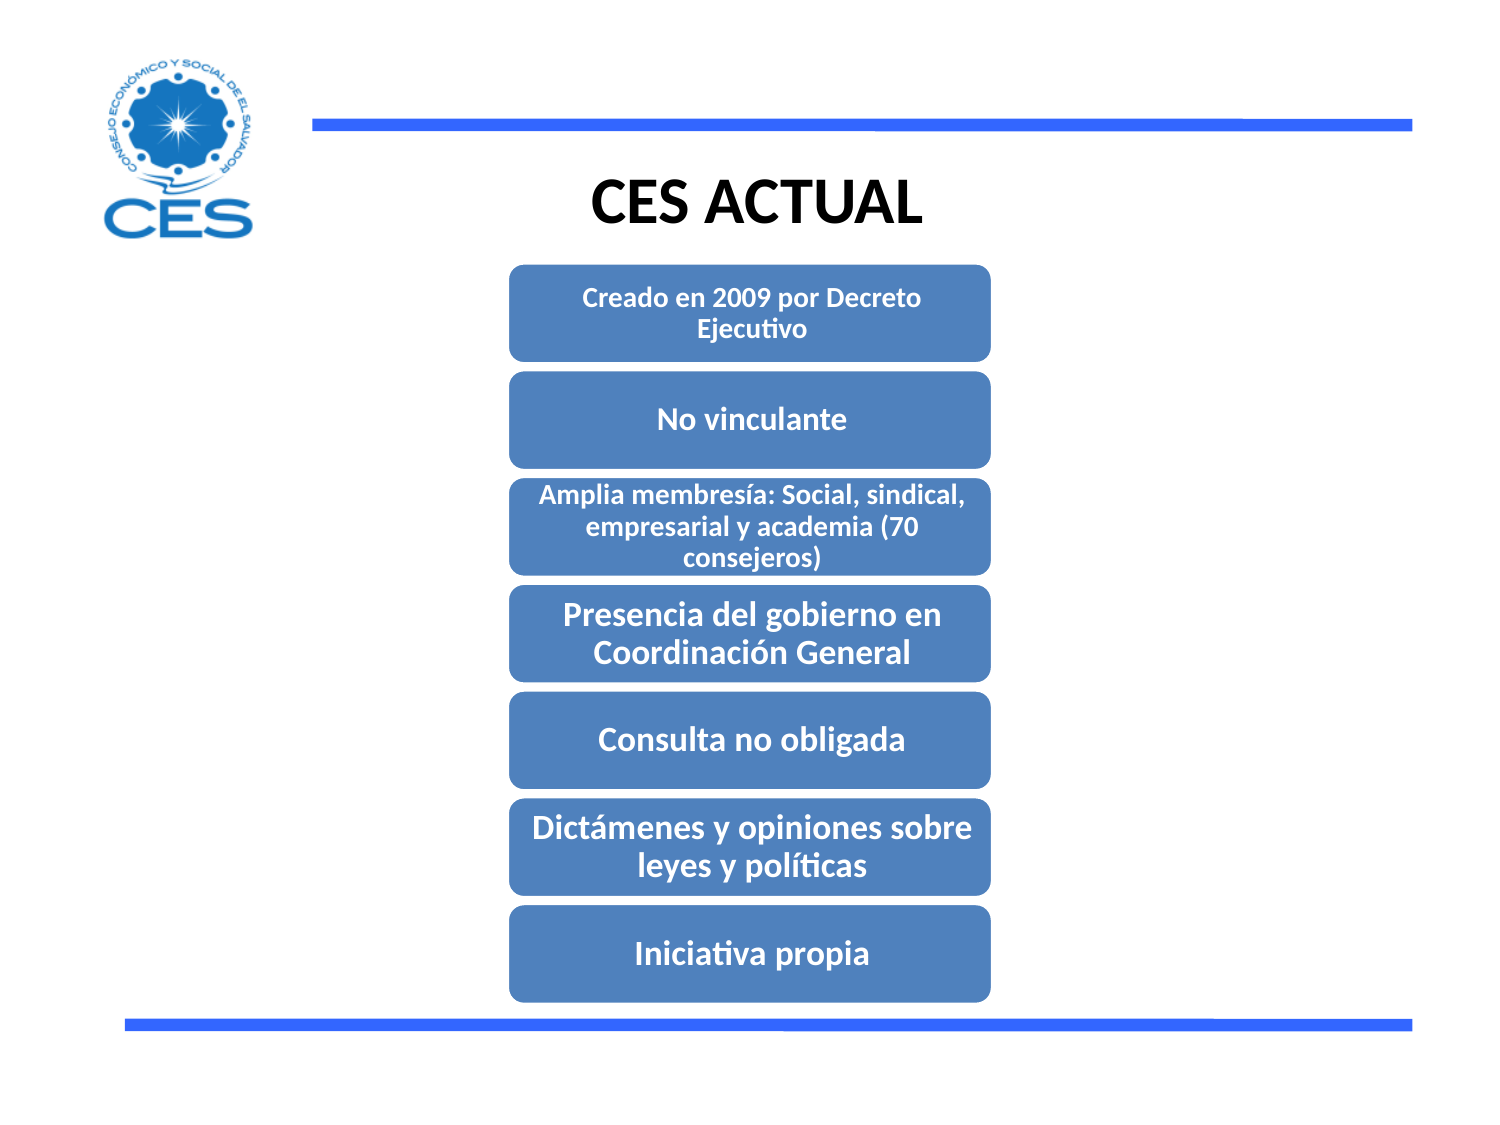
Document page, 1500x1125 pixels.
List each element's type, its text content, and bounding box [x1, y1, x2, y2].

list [74, 262, 1426, 1006]
picture [37, 49, 326, 254]
text_box CES ACTUAL [375, 149, 1140, 245]
